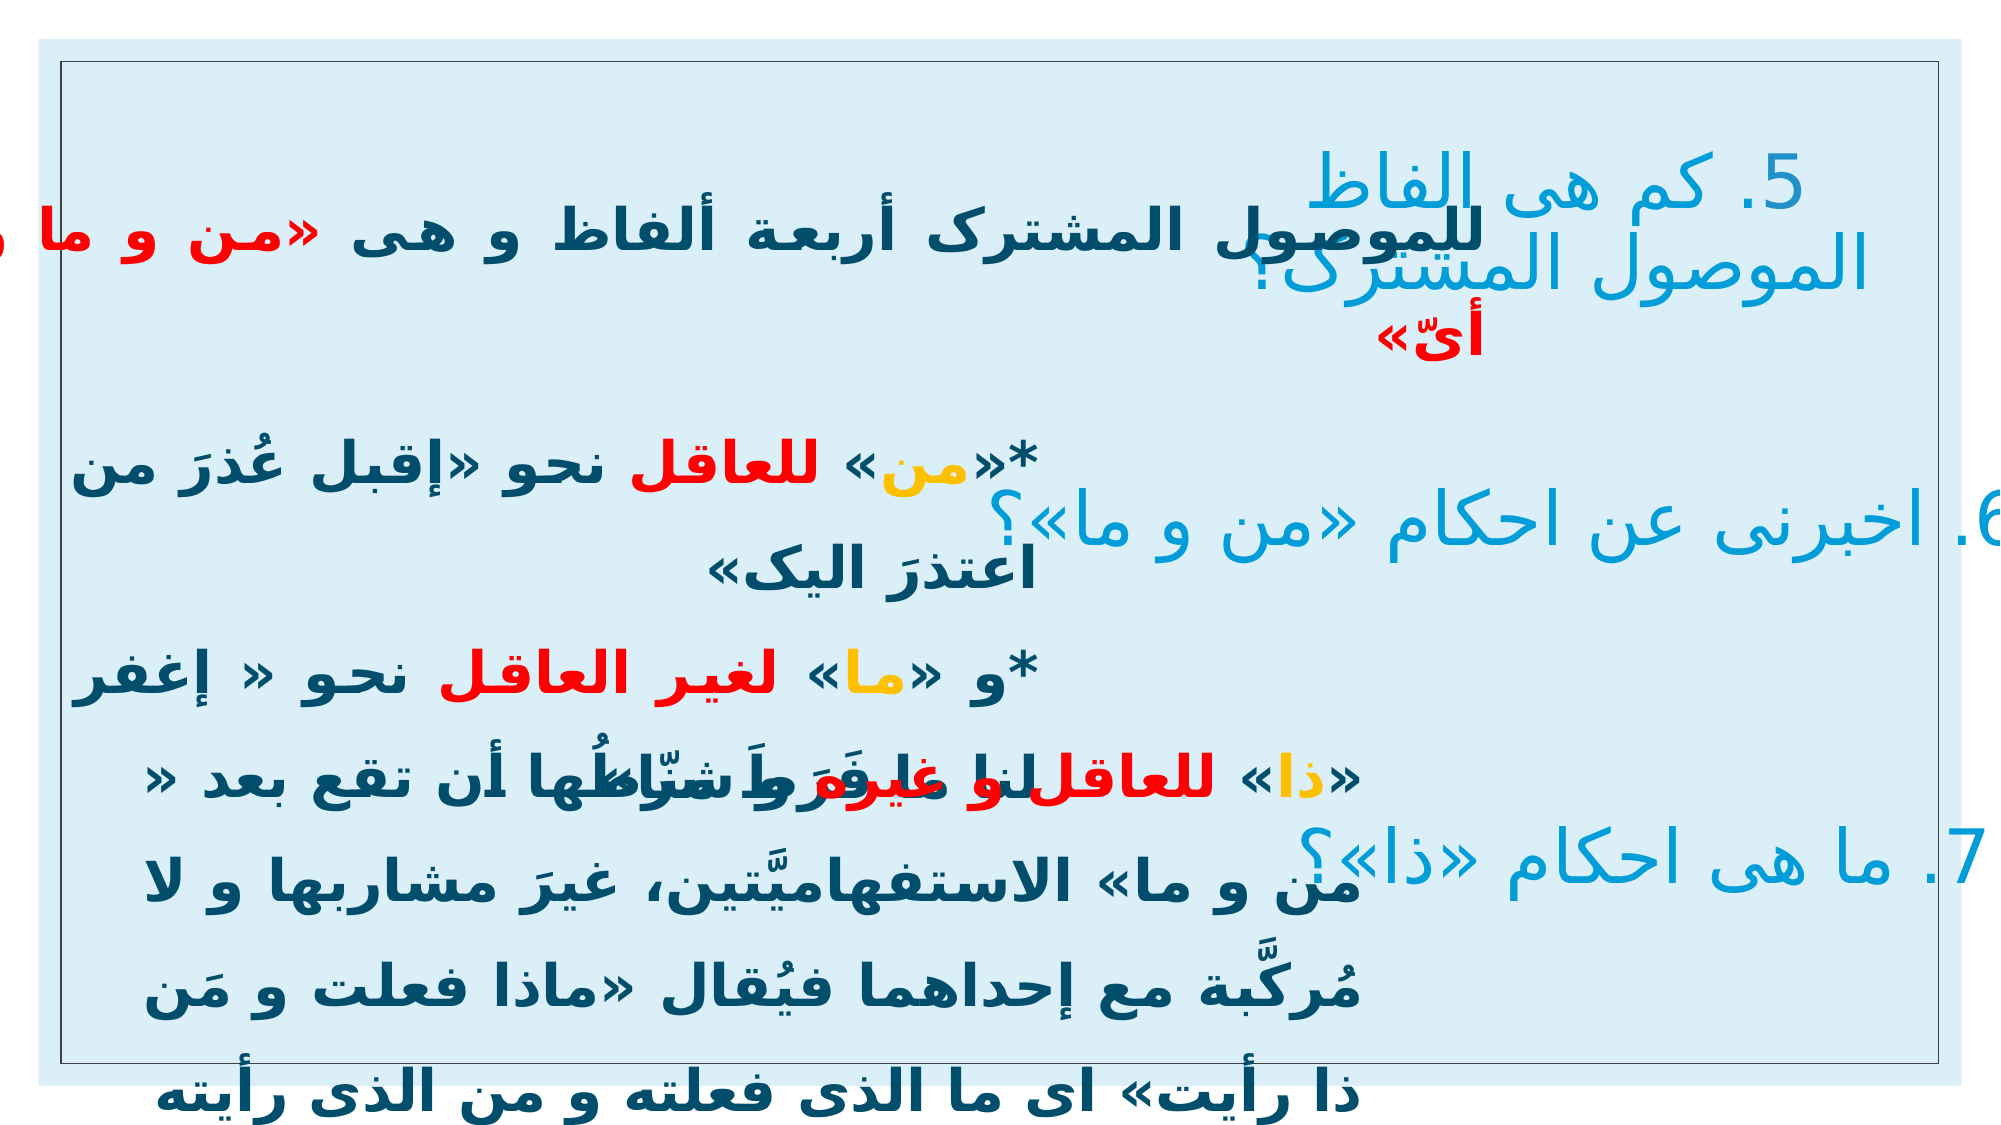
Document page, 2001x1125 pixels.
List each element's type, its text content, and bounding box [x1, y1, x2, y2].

text_box 6. اخبرنی عن احکام «من و ما»؟ [1054, 417, 2000, 568]
title 5. کم هی الفاظ الموصول المشترک؟ [1159, 111, 1953, 337]
text_box «ذا» للعاقل و غیره و شرطُها أن تقع بعد « من و ما» الاستفهامیَّتین، غیرَ مشاربها و لا مُرکَّبة مع إحداهما فیُقال «ماذا فعلت و مَن ذا رأیت» ای ما الذی فعلته و من الذی رأیته [127, 696, 1379, 1125]
text_box *«من» للعاقل نحو «إقبل عُذرَ من اعتذرَ الیک» *و «ما» لغیر العاقل نحو « إغفر لنا ما فَرَطَ منّا» [53, 382, 1054, 818]
text_box للموصول المشترک أربعة ألفاظ و هی «من و ما و ذا و أیّ» [0, 150, 1531, 270]
text_box 7. ما هی احکام «ذا»؟ [1379, 755, 2000, 906]
